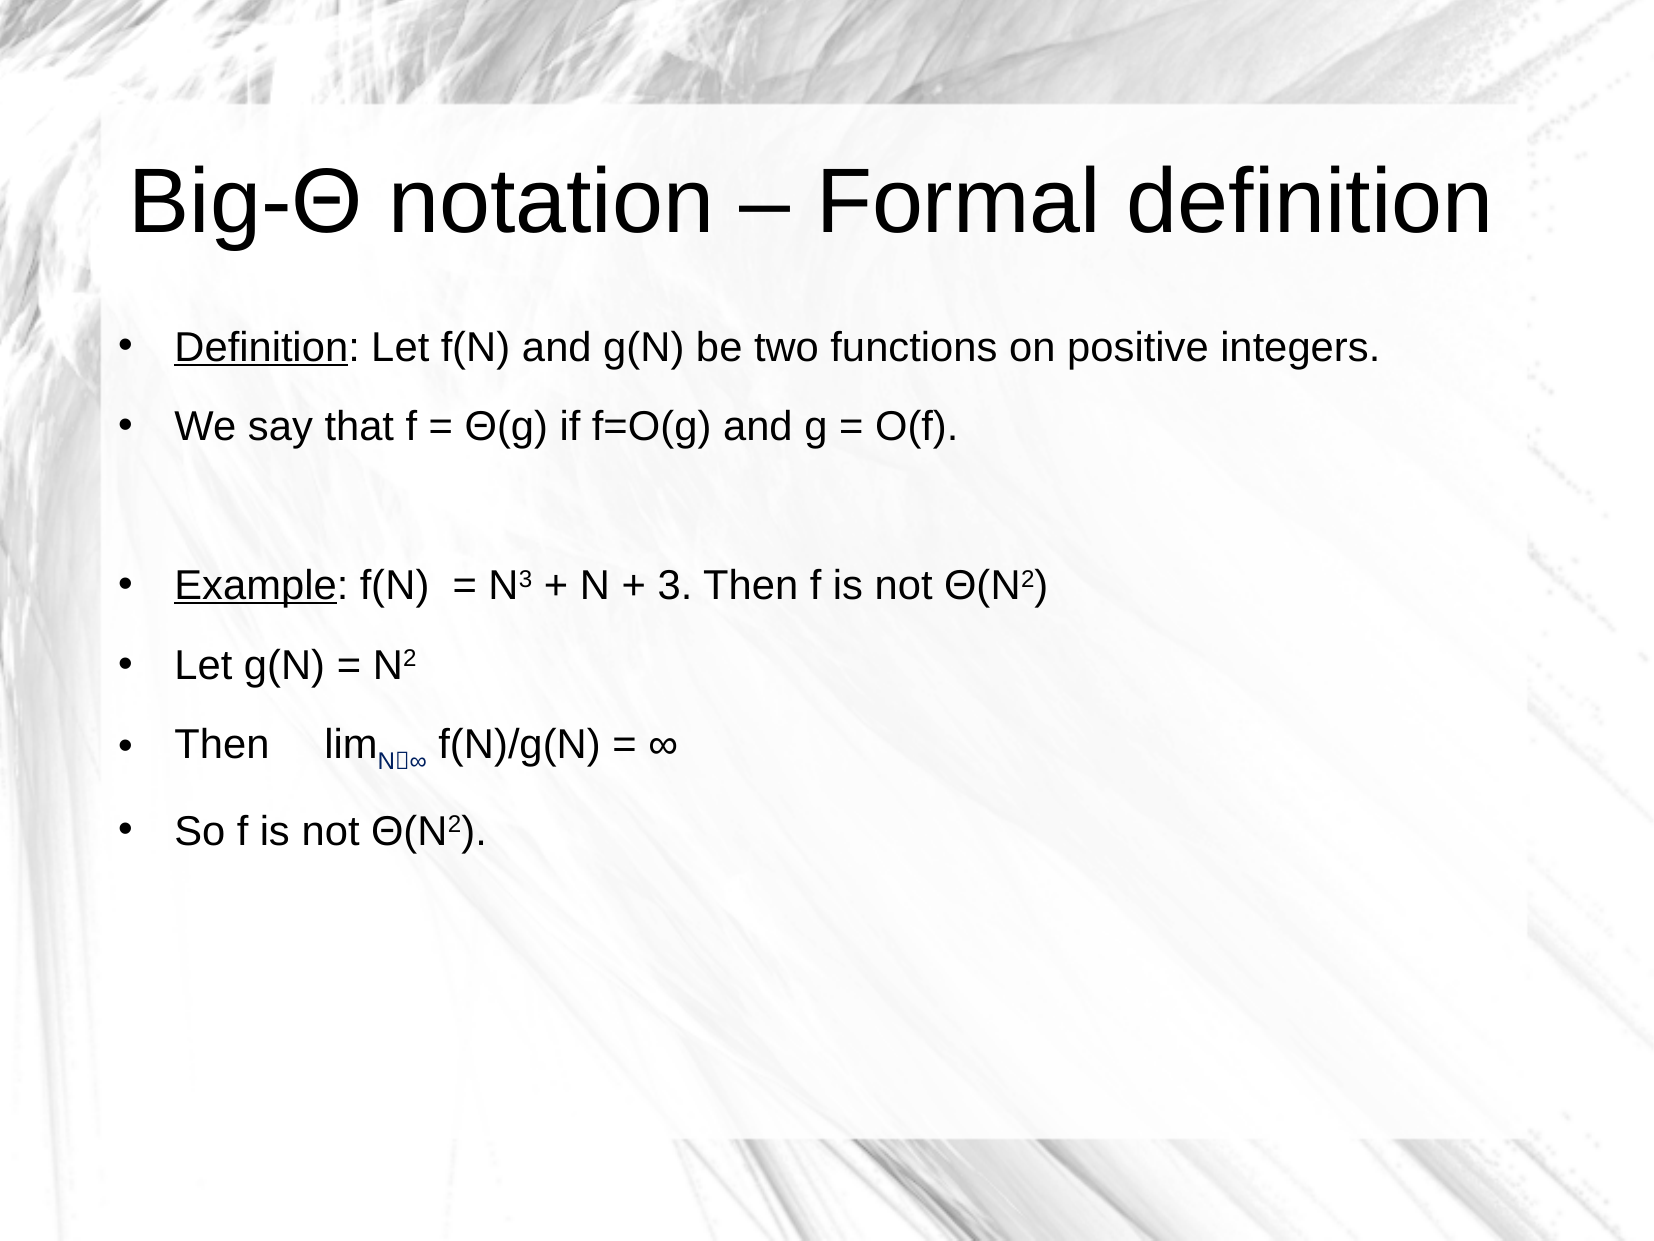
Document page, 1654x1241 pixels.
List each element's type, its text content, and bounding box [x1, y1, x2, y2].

list Definition: Let f(N) and g(N) be two functions on positive integers. We say that f = Θ(g) if f=O(g) and g = O(f). Example: f(N) = N3 + N + 3. Then f is not Θ(N2) Let g(N) = N2 Then limN∞ f(N)/g(N) = ∞ So f is not Θ(N2). [118, 319, 1571, 1102]
title Big-Θ notation – Formal definition [118, 112, 1506, 281]
picture [0, 0, 1654, 1241]
